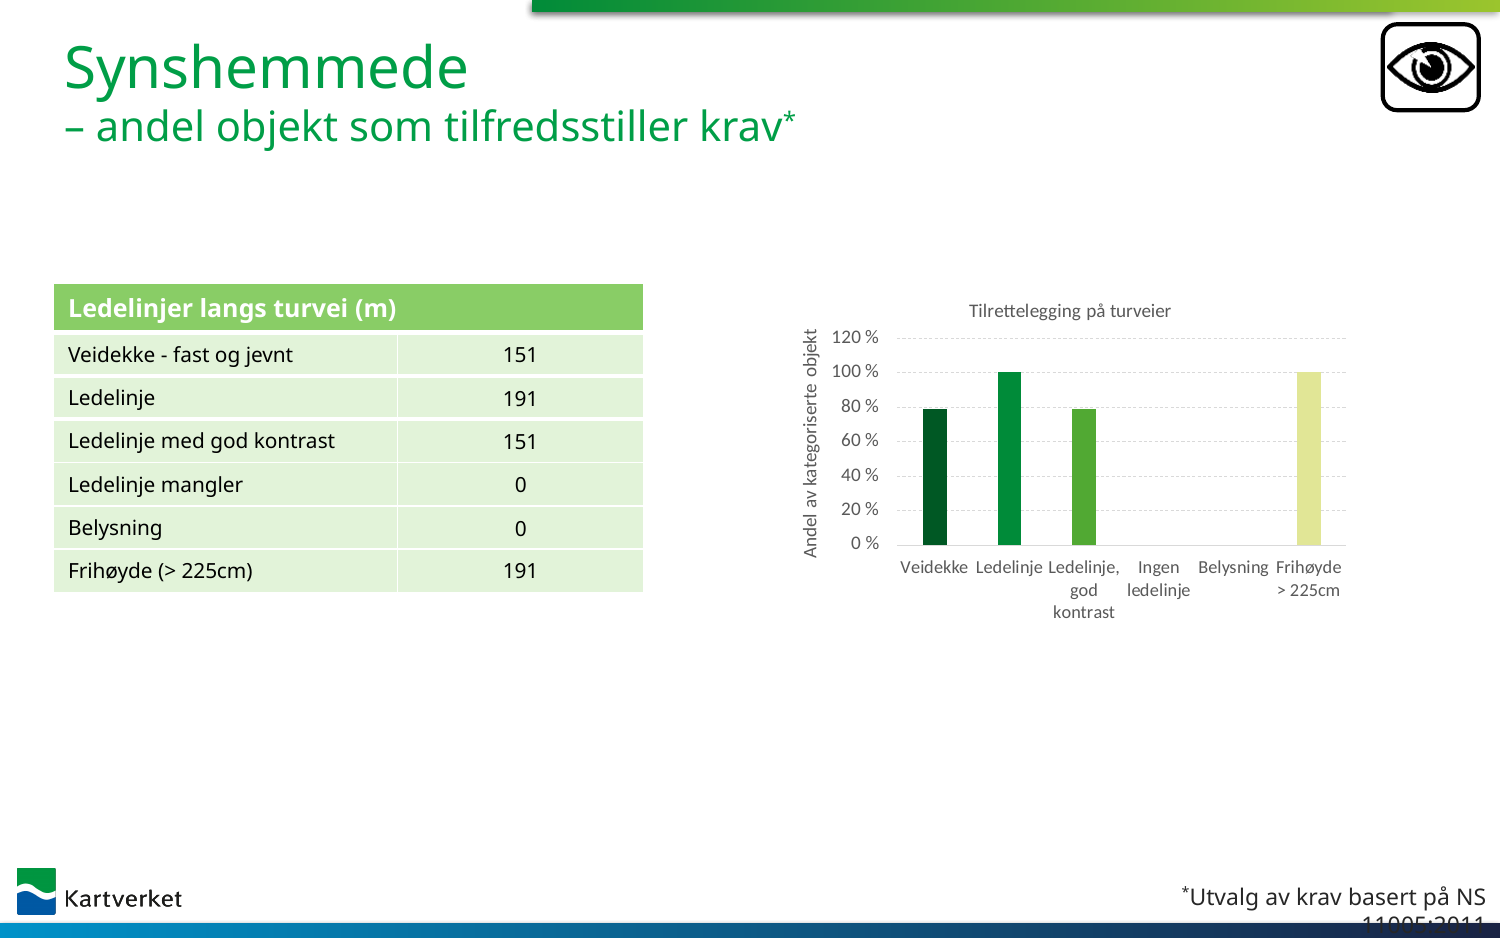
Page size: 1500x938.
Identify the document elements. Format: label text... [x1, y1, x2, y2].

table_cell Ledelinje mangler [54, 463, 397, 505]
picture [791, 291, 1349, 630]
table_cell 0 [398, 463, 643, 505]
table_cell Ledelinje med god kontrast [54, 421, 397, 462]
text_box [1382, 24, 1480, 111]
table_cell 191 [398, 550, 643, 592]
table_cell 151 [398, 421, 643, 462]
table_cell Ledelinje [54, 378, 397, 417]
table_cell 0 [398, 507, 643, 548]
text_box Synshemmede – andel objekt som tilfredsstiller krav* [49, 24, 1431, 158]
text_box *Utvalg av krav basert på NS 11005:2011 [1068, 873, 1500, 938]
table_cell Veidekke - fast og jevnt [54, 335, 397, 374]
table_cell 151 [398, 335, 643, 374]
table_header Ledelinjer langs turvei (m) [54, 284, 643, 330]
table_cell 191 [398, 378, 643, 417]
table_cell Belysning [54, 507, 397, 548]
table_cell Frihøyde (> 225cm) [54, 550, 397, 592]
